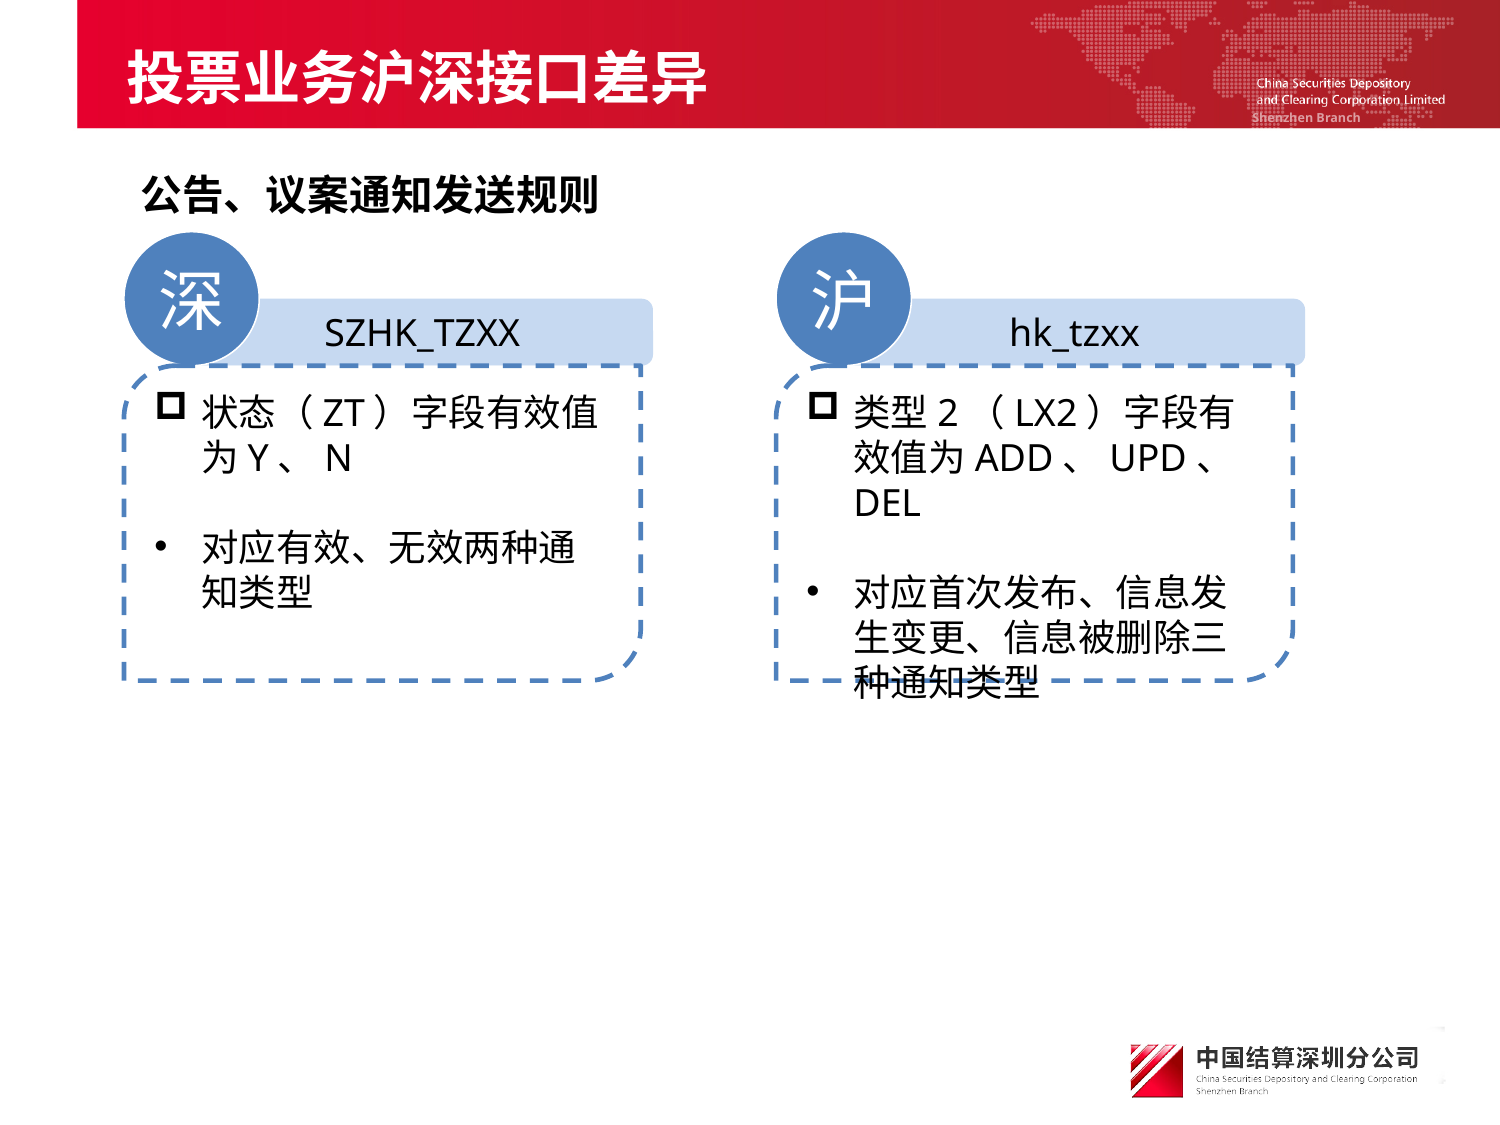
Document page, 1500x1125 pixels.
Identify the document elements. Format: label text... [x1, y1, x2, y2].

text_box 公告、议案通知发送规则 [125, 136, 615, 227]
title 投票业务沪深接口差异 [110, 31, 1495, 119]
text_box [123, 231, 1306, 681]
picture [0, 0, 1500, 1125]
